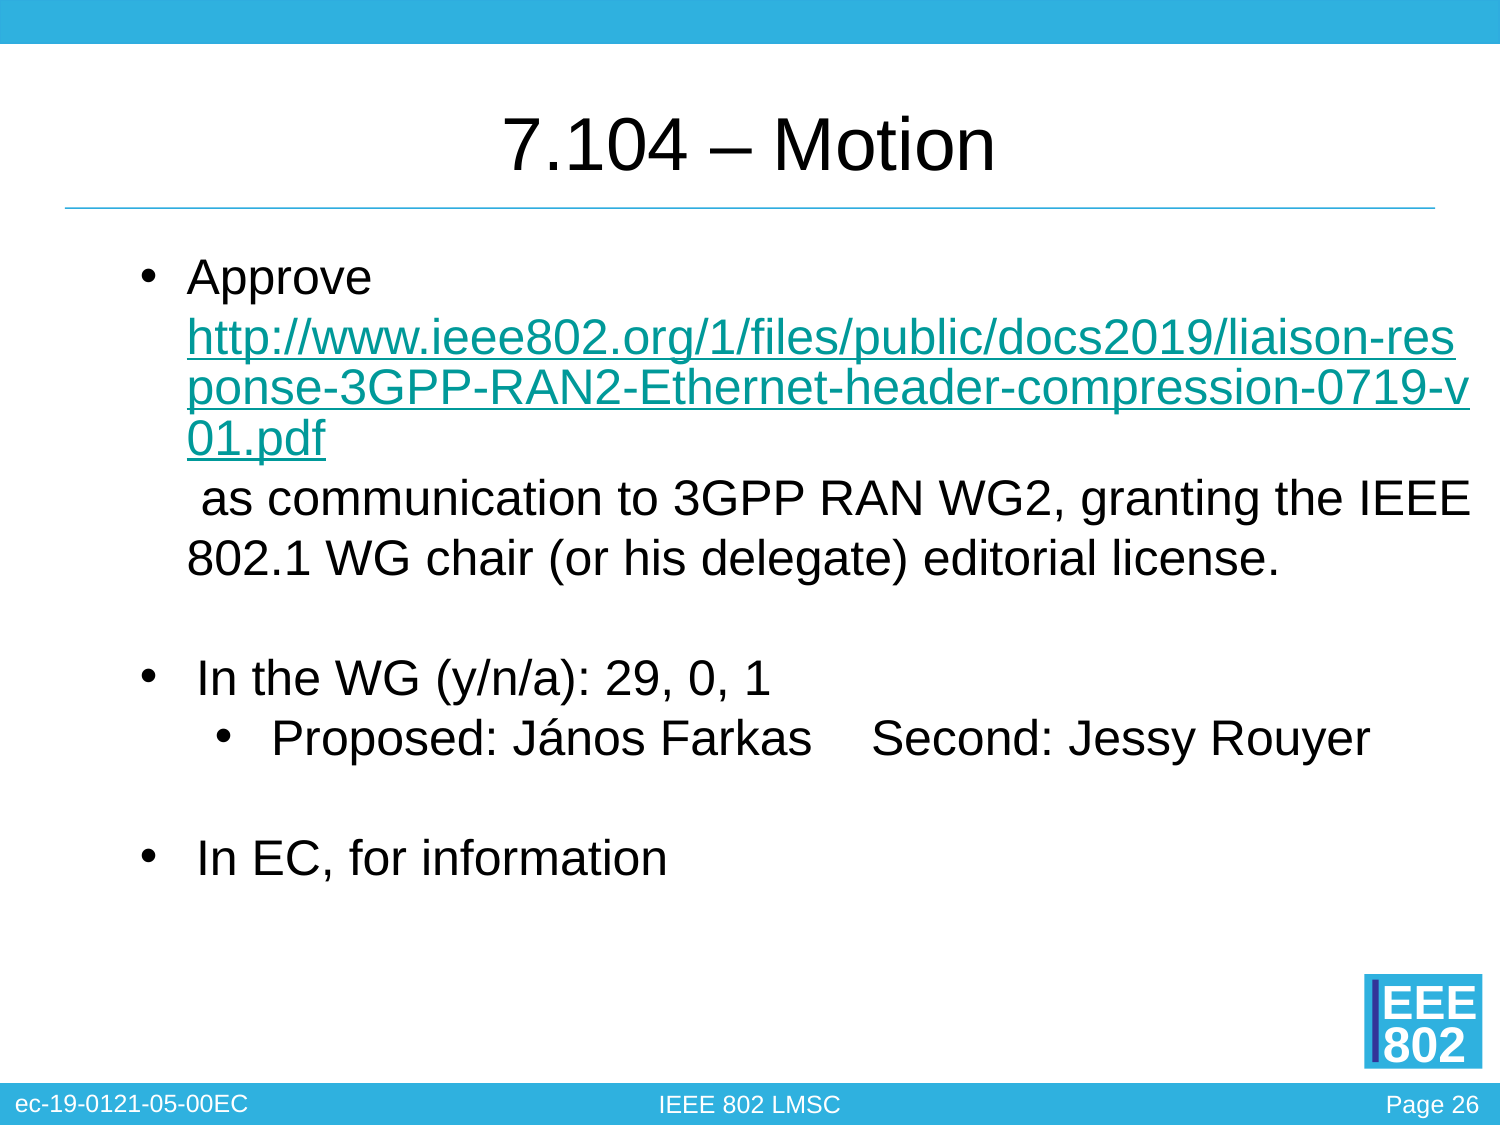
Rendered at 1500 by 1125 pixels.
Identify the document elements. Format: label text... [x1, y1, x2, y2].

text_box Approve http://www.ieee802.org/1/files/public/docs2019/liaison-response-3GPP-RAN2-Ethernet-header-compression-0719-v01.pdf as communication to 3GPP RAN WG2, granting the IEEE 802.1 WG chair (or his delegate) editorial license. In the WG (y/n/a): 29, 0, 1 Proposed: János Farkas Second: Jessy Rouyer In EC, for information [124, 237, 1488, 793]
title 7.104 – Motion [75, 75, 1425, 205]
